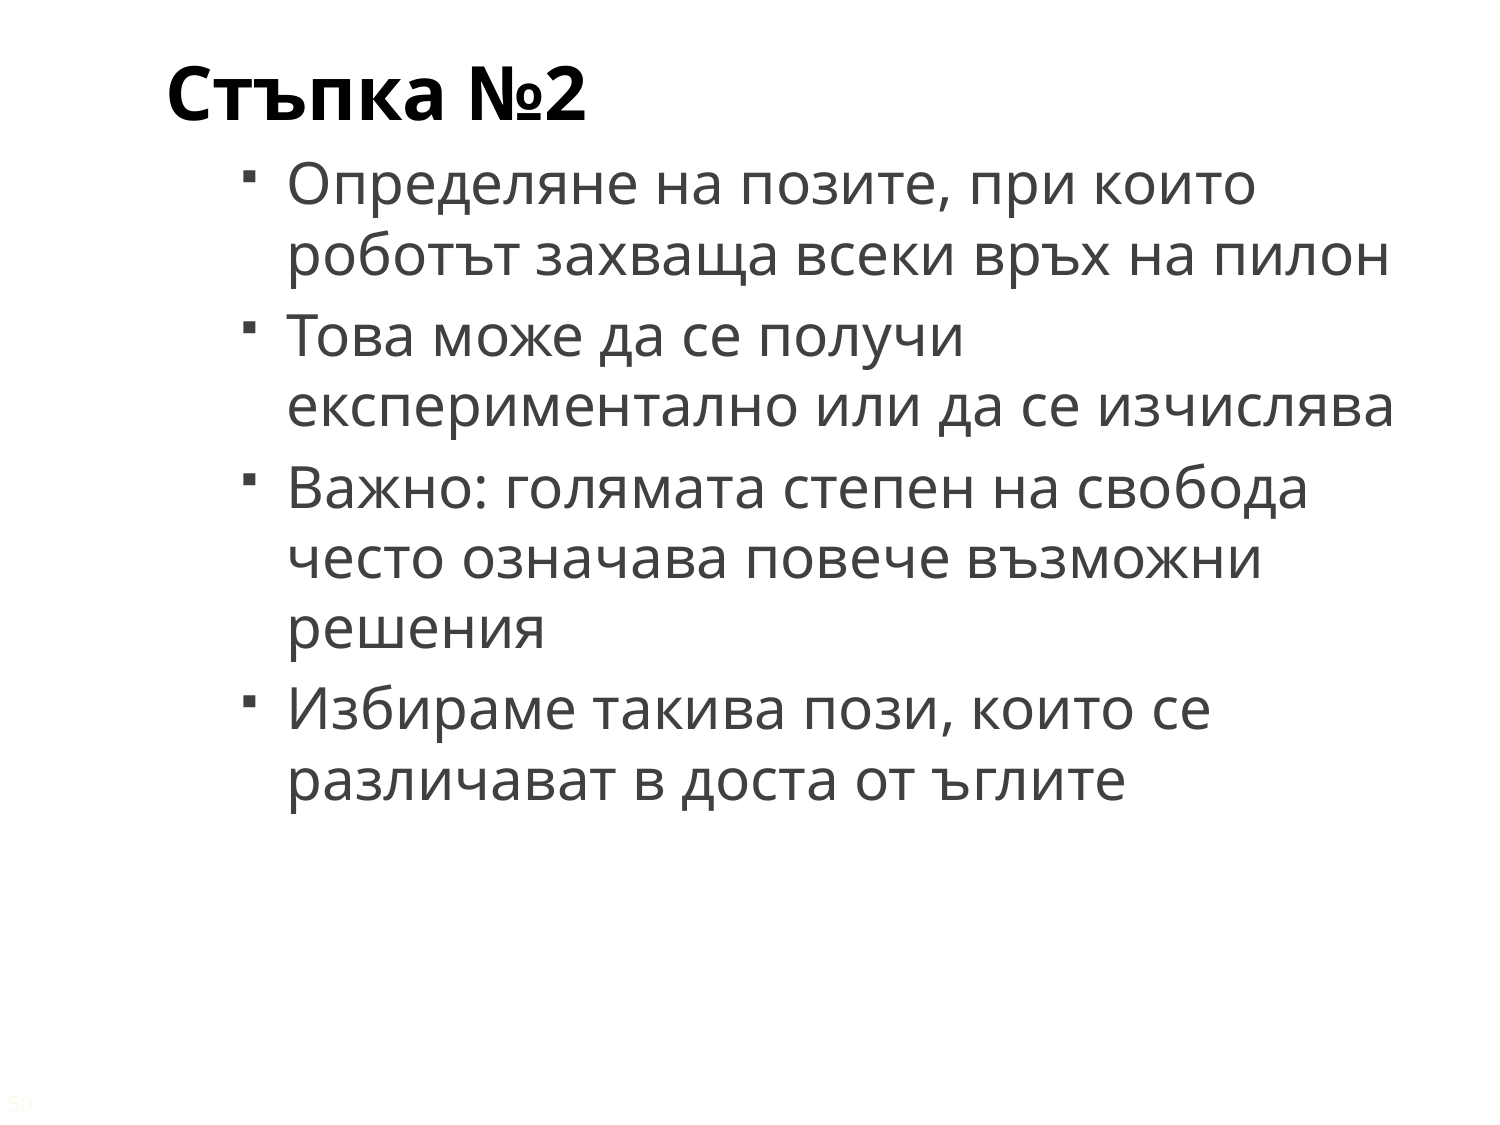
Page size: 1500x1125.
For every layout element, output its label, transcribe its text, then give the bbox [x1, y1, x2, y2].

list Стъпка №2 Определяне на позите, при които роботът захваща всеки връх на пилон Това може да се получи експериментално или да се изчислява Важно: голямата степен на свобода често означава повече възможни решения Избираме такива пози, които се различават в доста от ъглите [150, 37, 1488, 1113]
